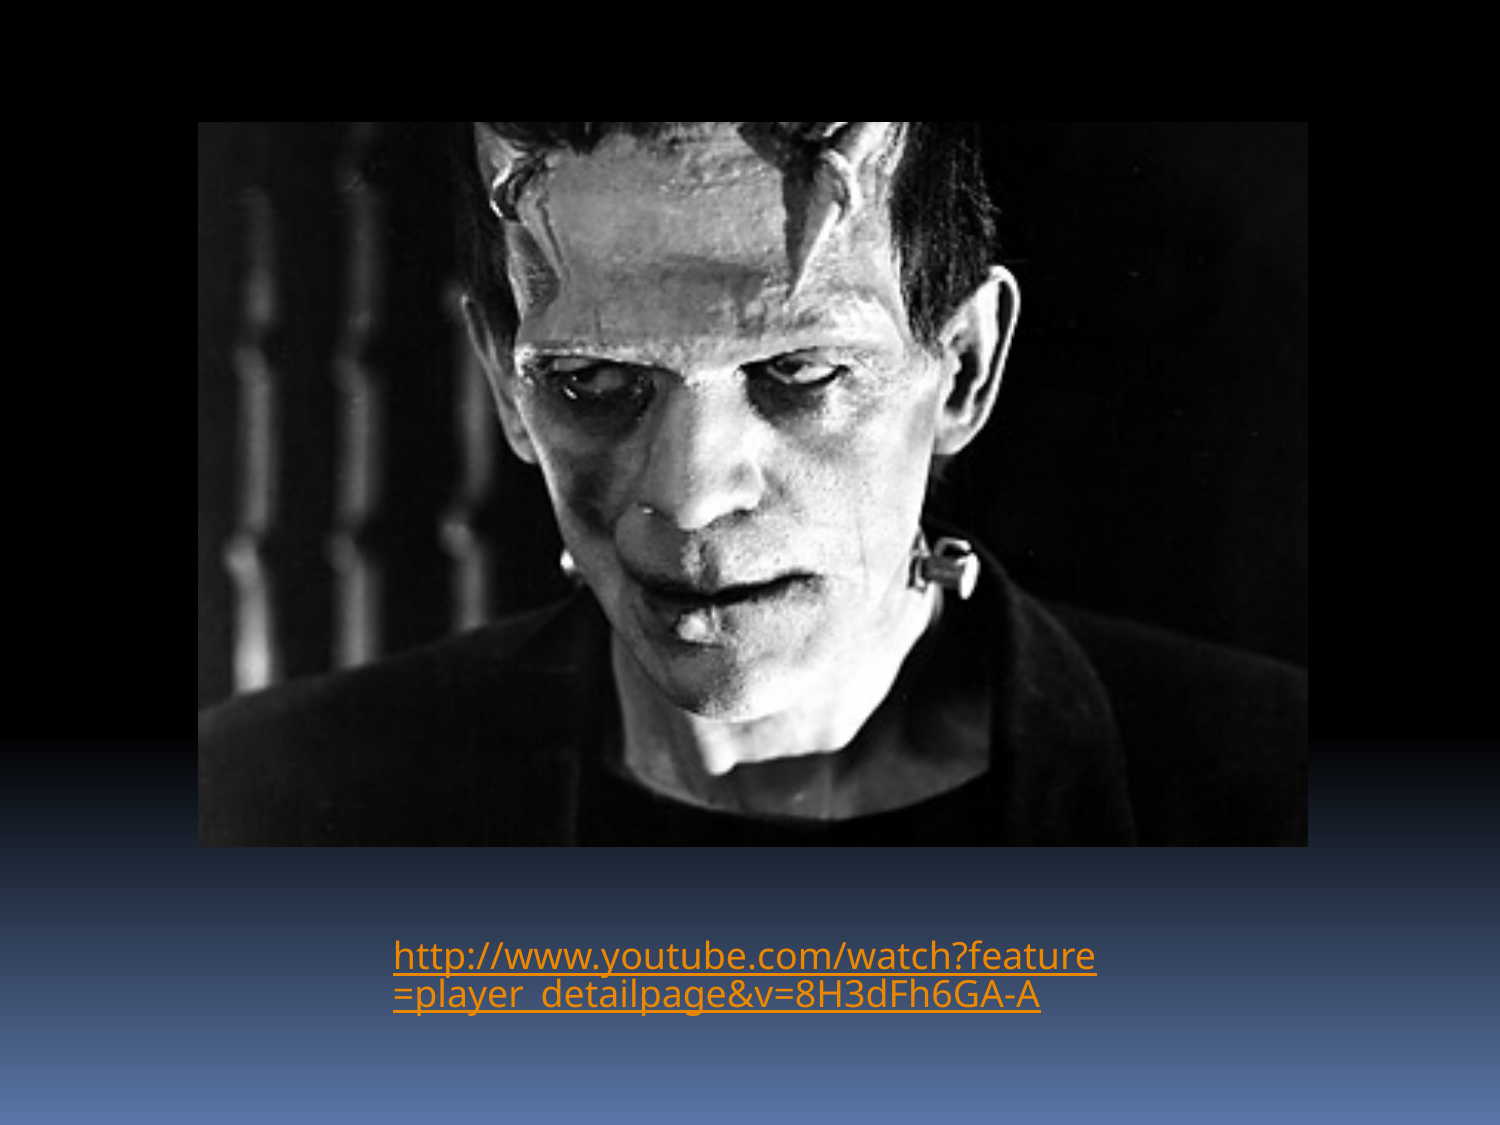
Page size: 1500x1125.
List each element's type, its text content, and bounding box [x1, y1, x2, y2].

picture [198, 122, 1309, 847]
text_box http://www.youtube.com/watch?feature=player_detailpage&v=8H3dFh6GA-A [378, 924, 1129, 991]
